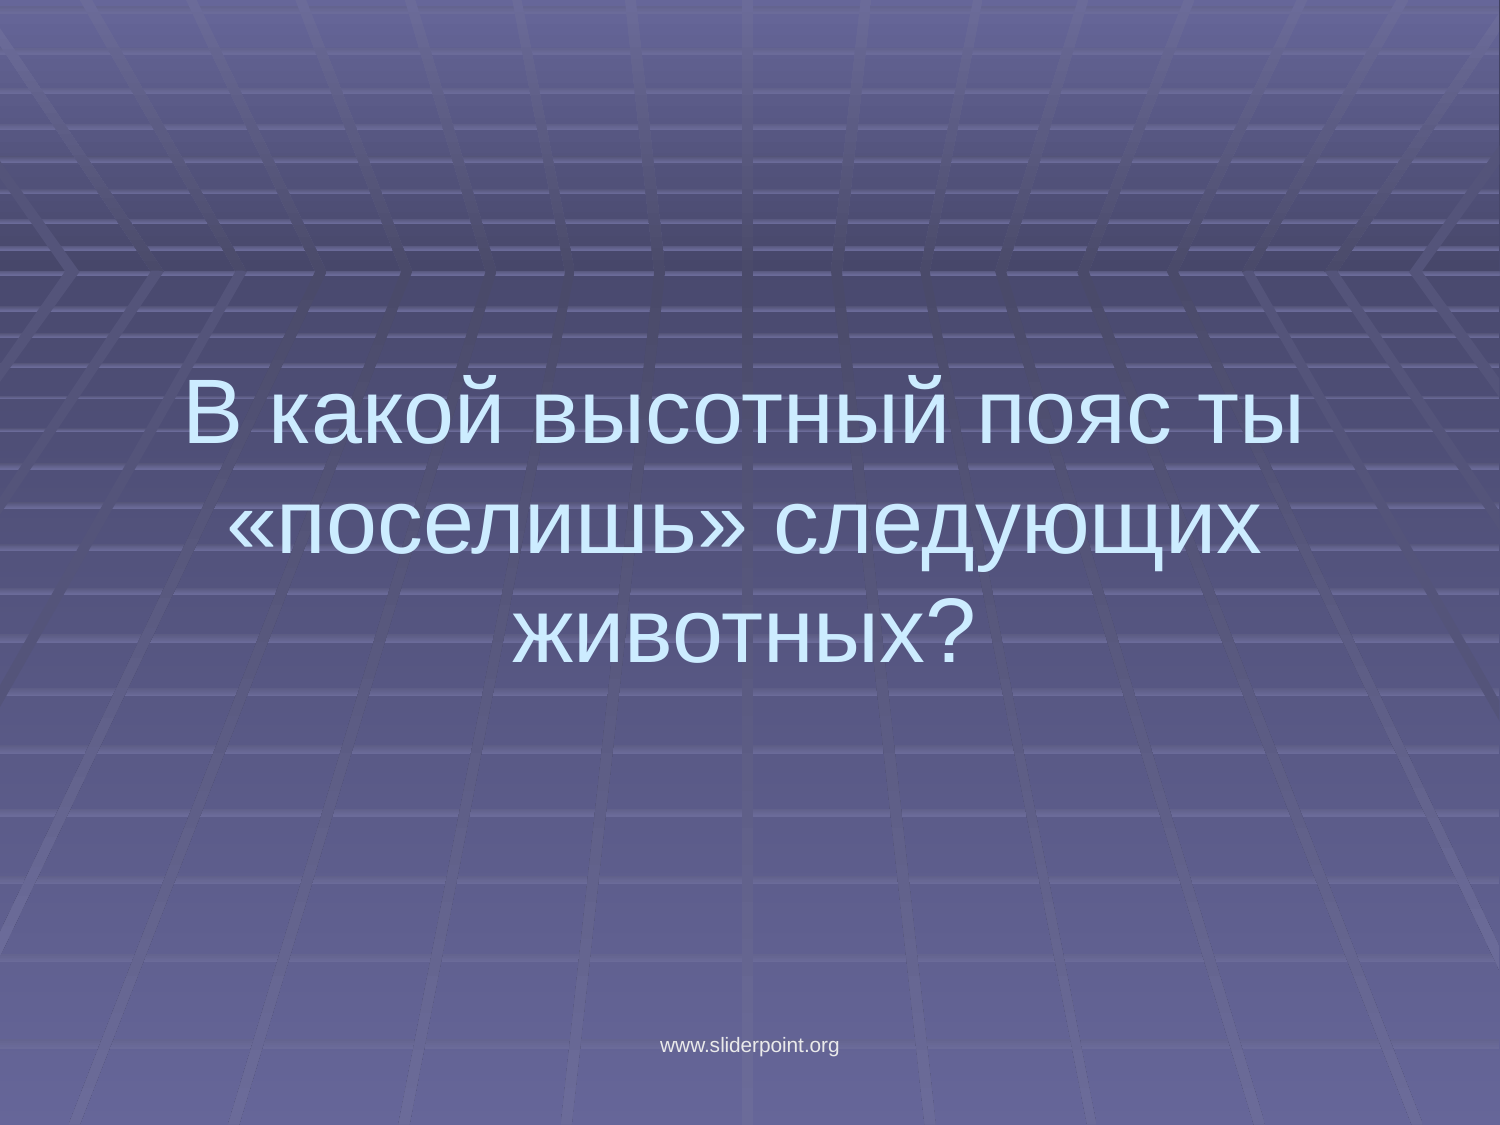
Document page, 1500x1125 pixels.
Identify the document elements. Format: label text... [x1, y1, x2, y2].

footer www.sliderpoint.org [512, 1023, 988, 1103]
title В какой высотный пояс ты «поселишь» следующих животных? [64, 44, 1426, 988]
